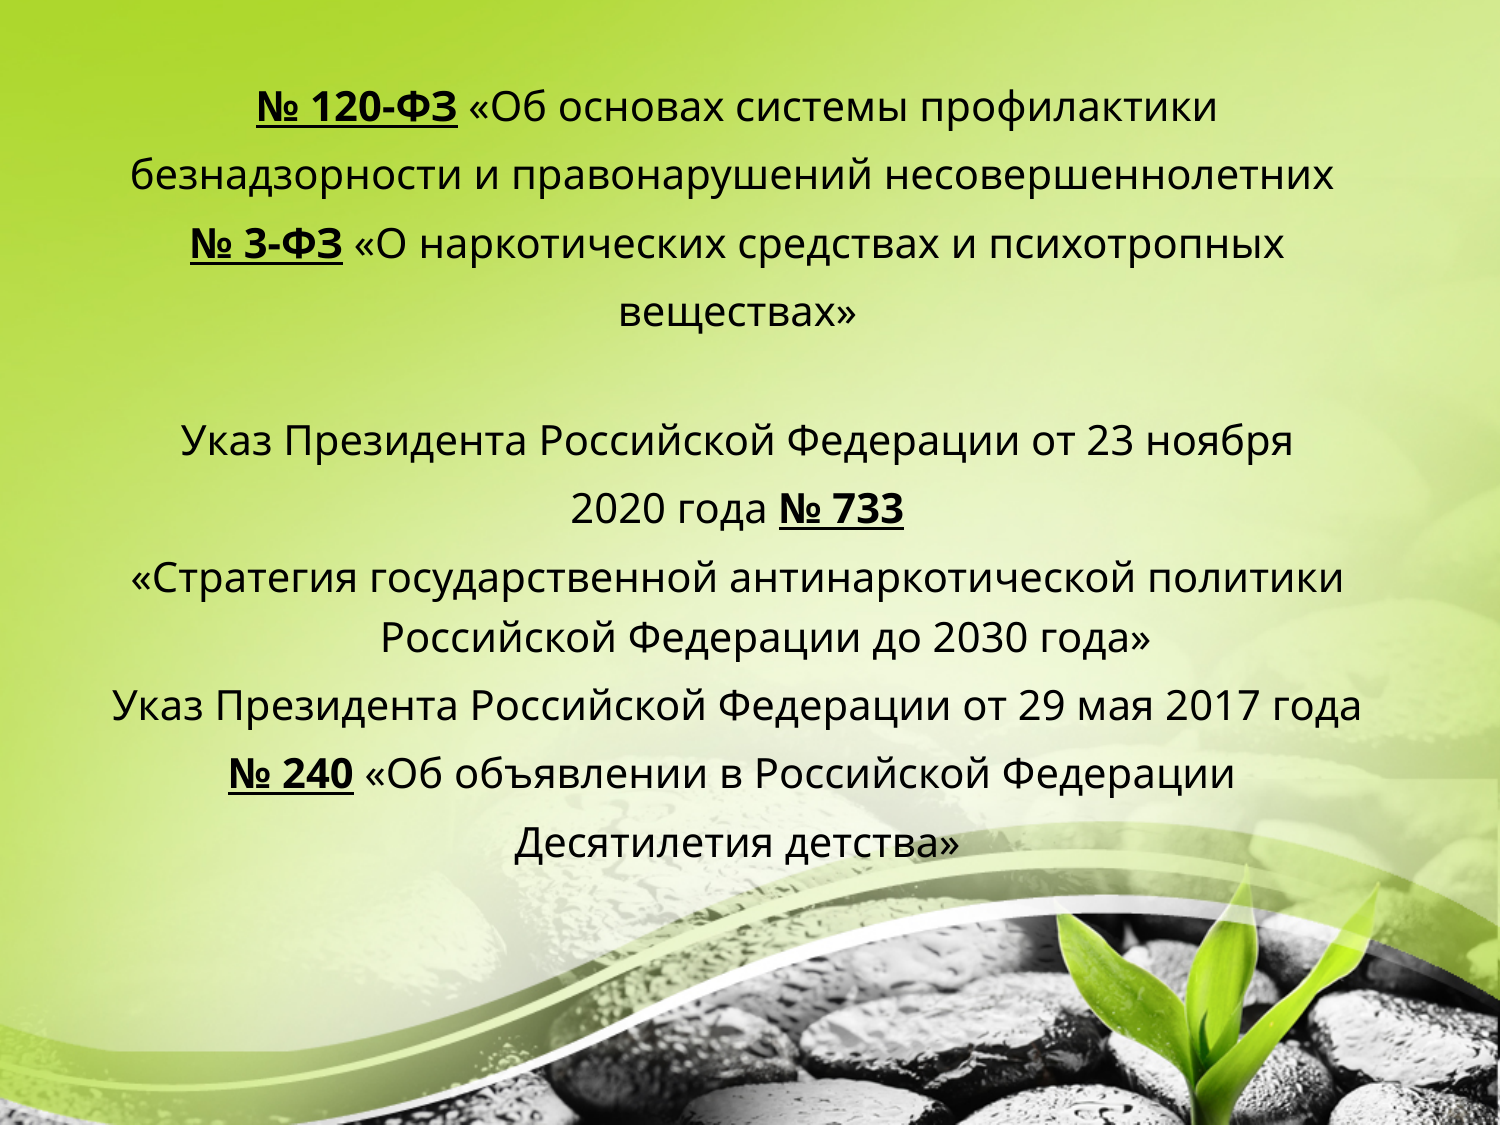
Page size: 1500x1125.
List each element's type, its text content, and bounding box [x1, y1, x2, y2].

picture [0, 0, 1500, 1125]
list № 120-ФЗ «Об основах системы профилактики безнадзорности и правонарушений несовершеннолетних № 3-ФЗ «О наркотических средствах и психотропных веществах» Указ Президента Российской Федерации от 23 ноября 2020 года № 733 «Стратегия государственной антинаркотической политики Российской Федерации до 2030 года» Указ Президента Российской Федерации от 29 мая 2017 года № 240 «Об объявлении в Российской Федерации Десятилетия детства» [62, 62, 1413, 900]
